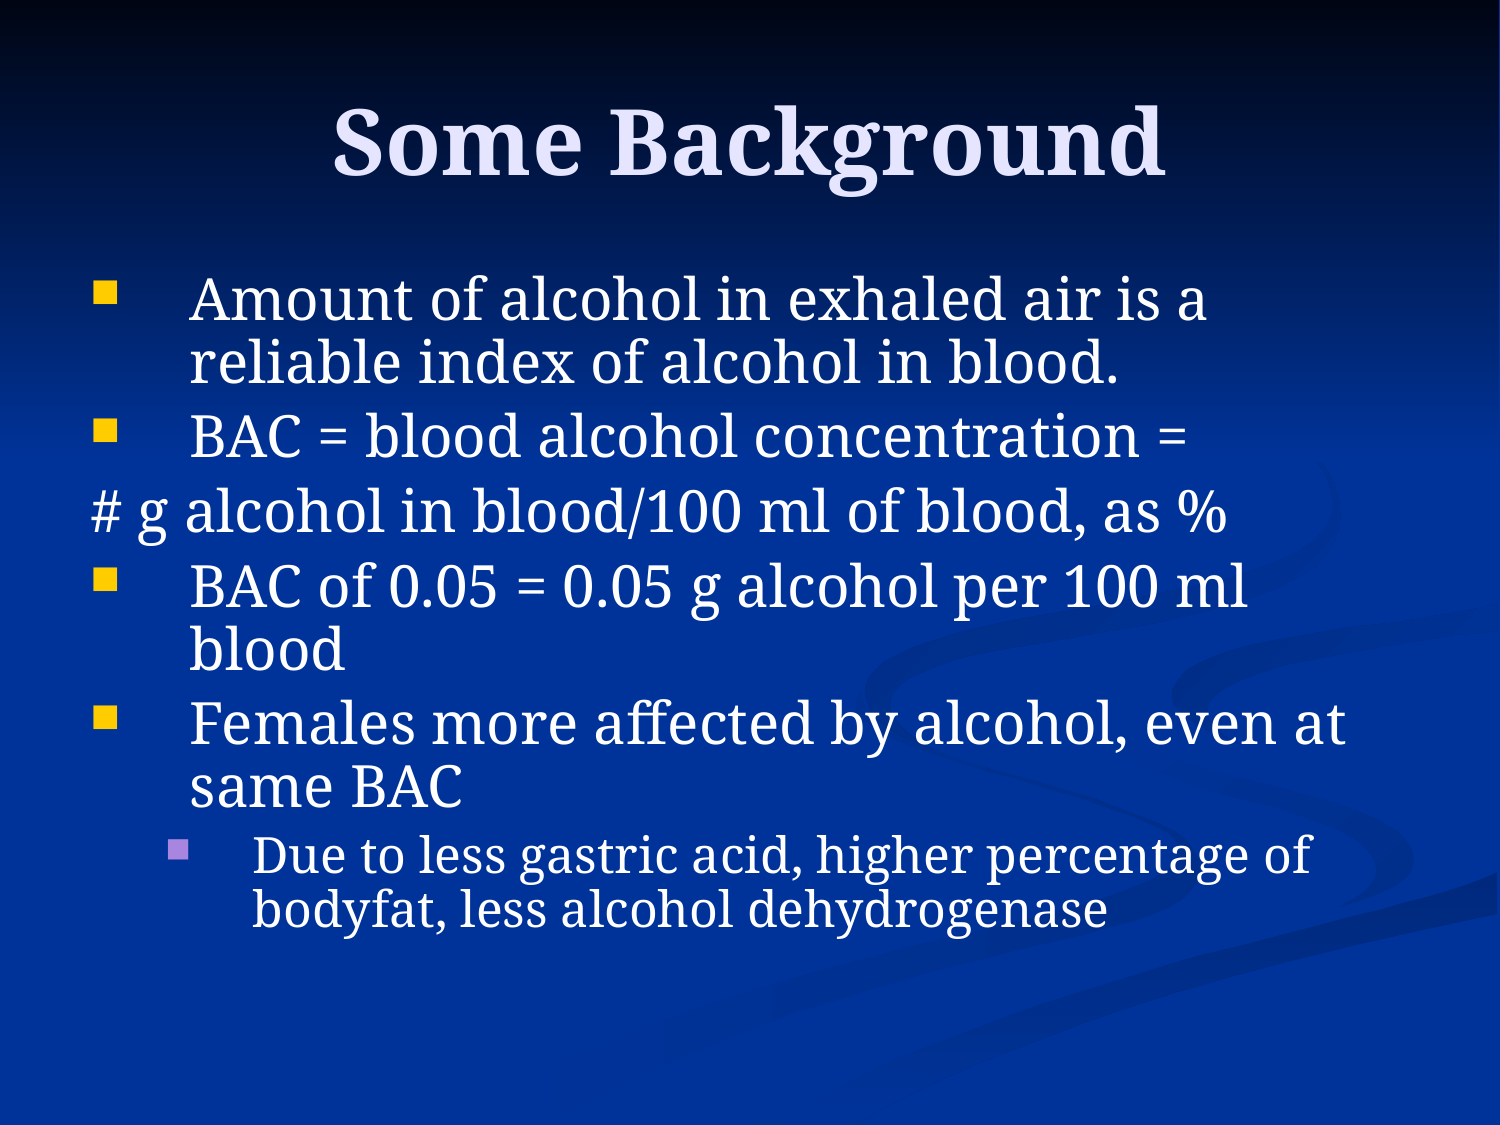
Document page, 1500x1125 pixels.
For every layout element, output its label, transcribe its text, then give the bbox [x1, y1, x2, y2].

list Amount of alcohol in exhaled air is a reliable index of alcohol in blood. BAC = blood alcohol concentration = # g alcohol in blood/100 ml of blood, as % BAC of 0.05 = 0.05 g alcohol per 100 ml blood Females more affected by alcohol, even at same BAC Due to less gastric acid, higher percentage of bodyfat, less alcohol dehydrogenase [74, 262, 1426, 1006]
title Some Background [74, 44, 1426, 233]
